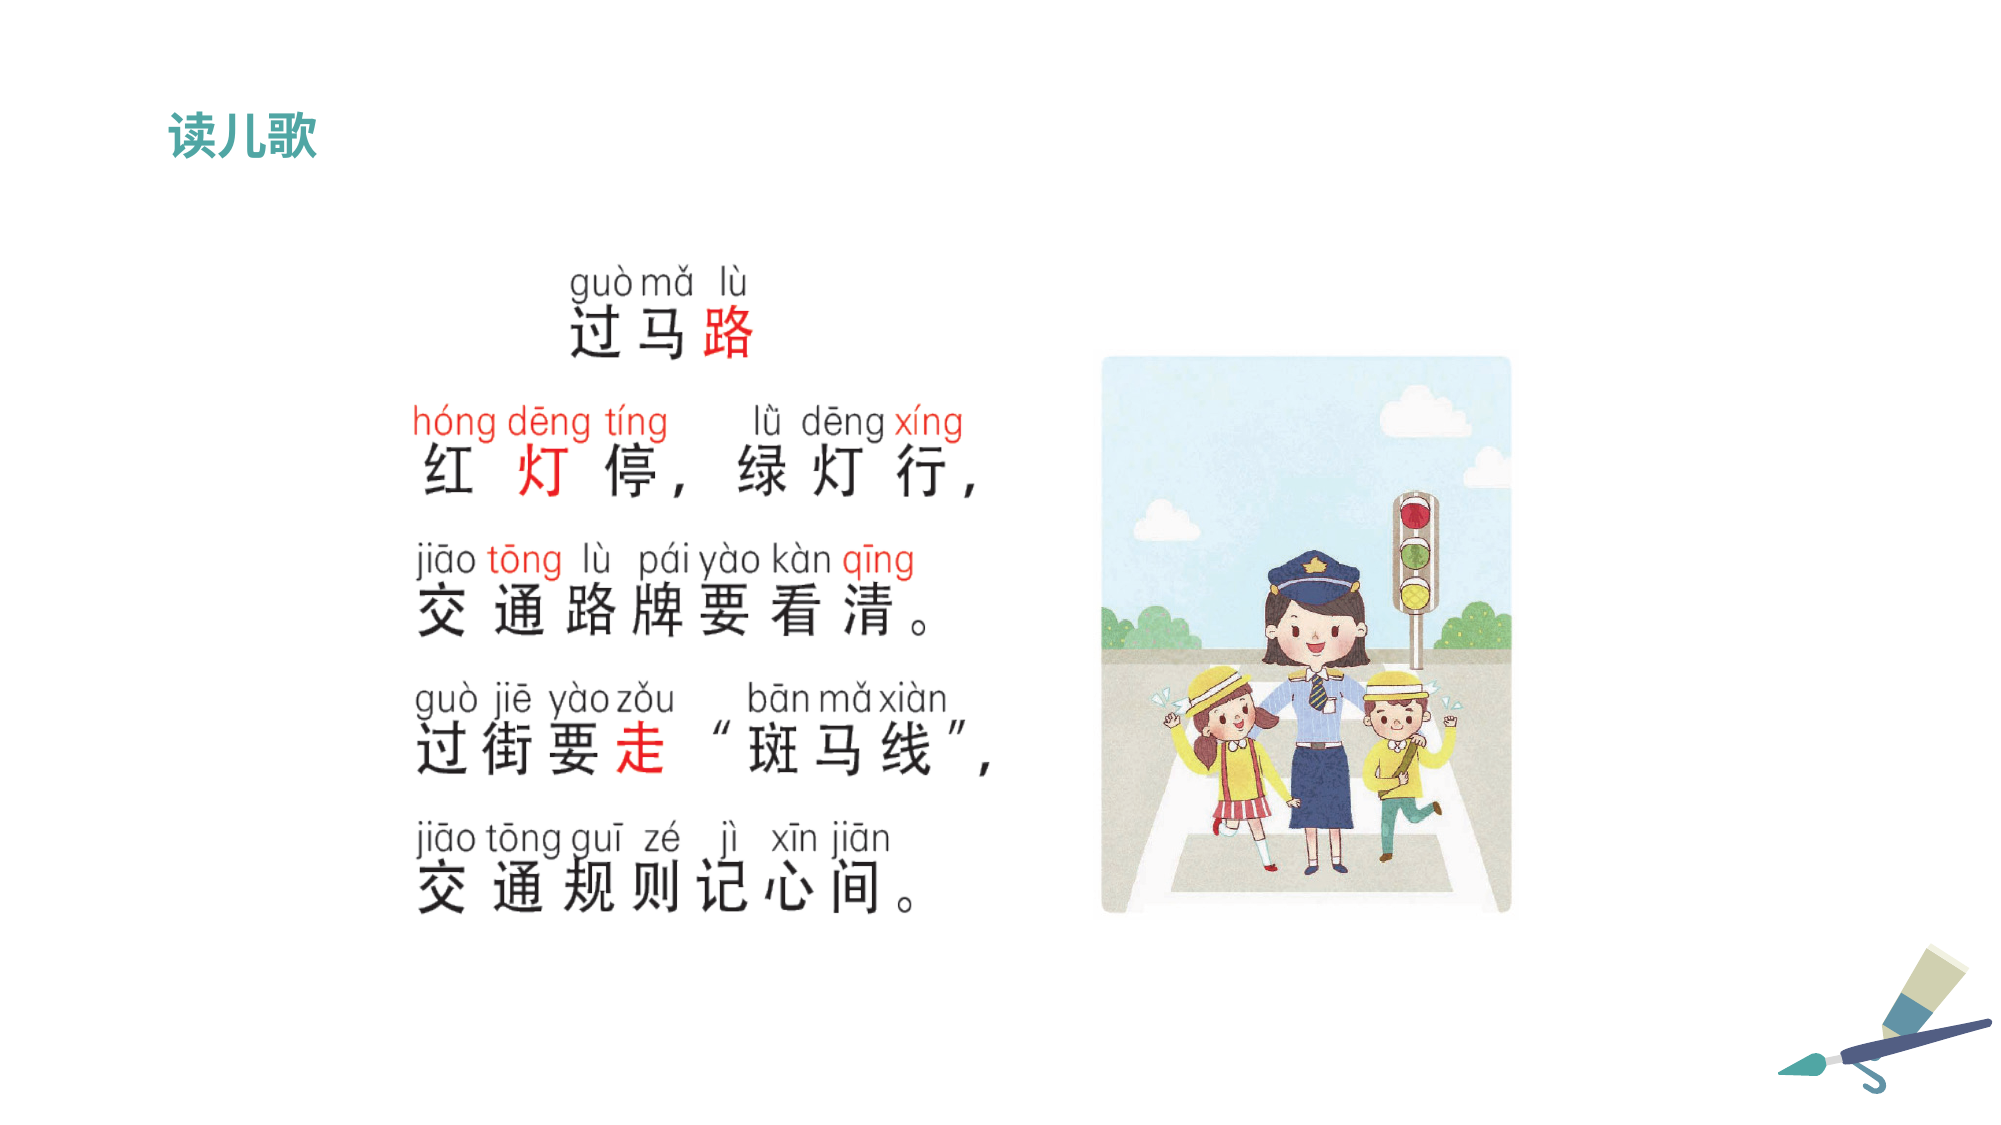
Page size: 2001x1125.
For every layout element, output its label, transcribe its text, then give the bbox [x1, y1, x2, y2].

picture [406, 258, 998, 924]
picture [1093, 349, 1519, 920]
text_box 读儿歌 [152, 97, 333, 172]
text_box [1811, 945, 1974, 1125]
